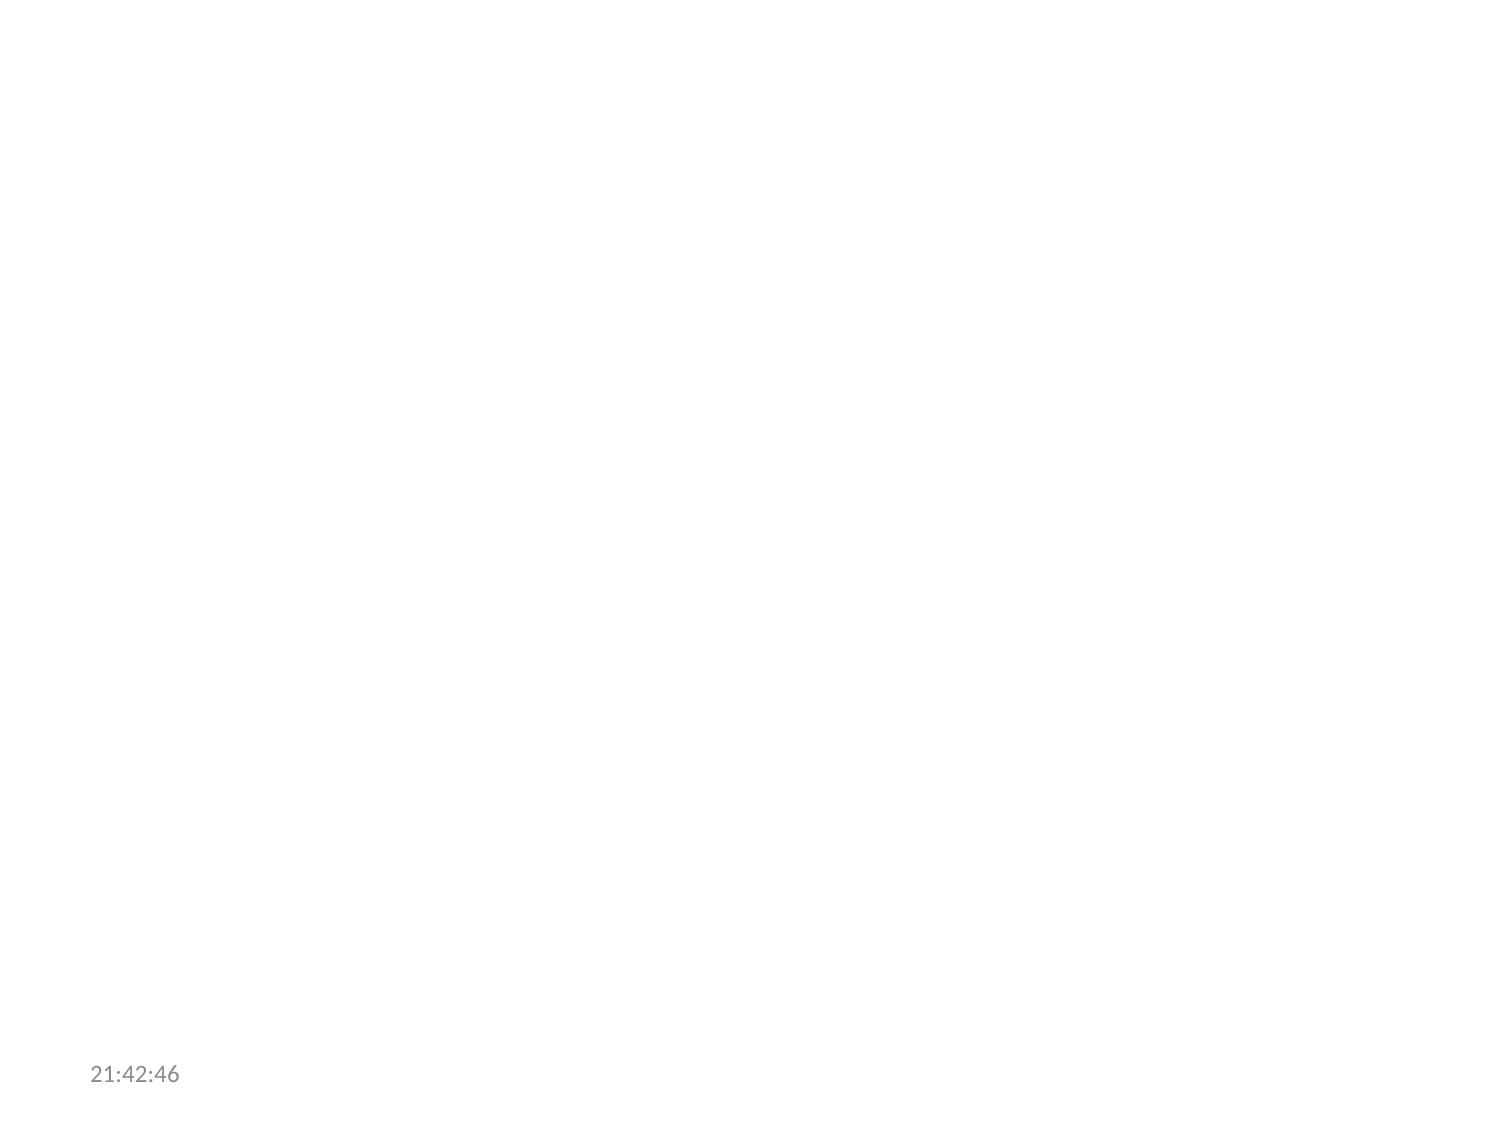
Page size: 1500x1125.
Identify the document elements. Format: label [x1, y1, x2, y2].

slide_number [75, 1042, 425, 1103]
